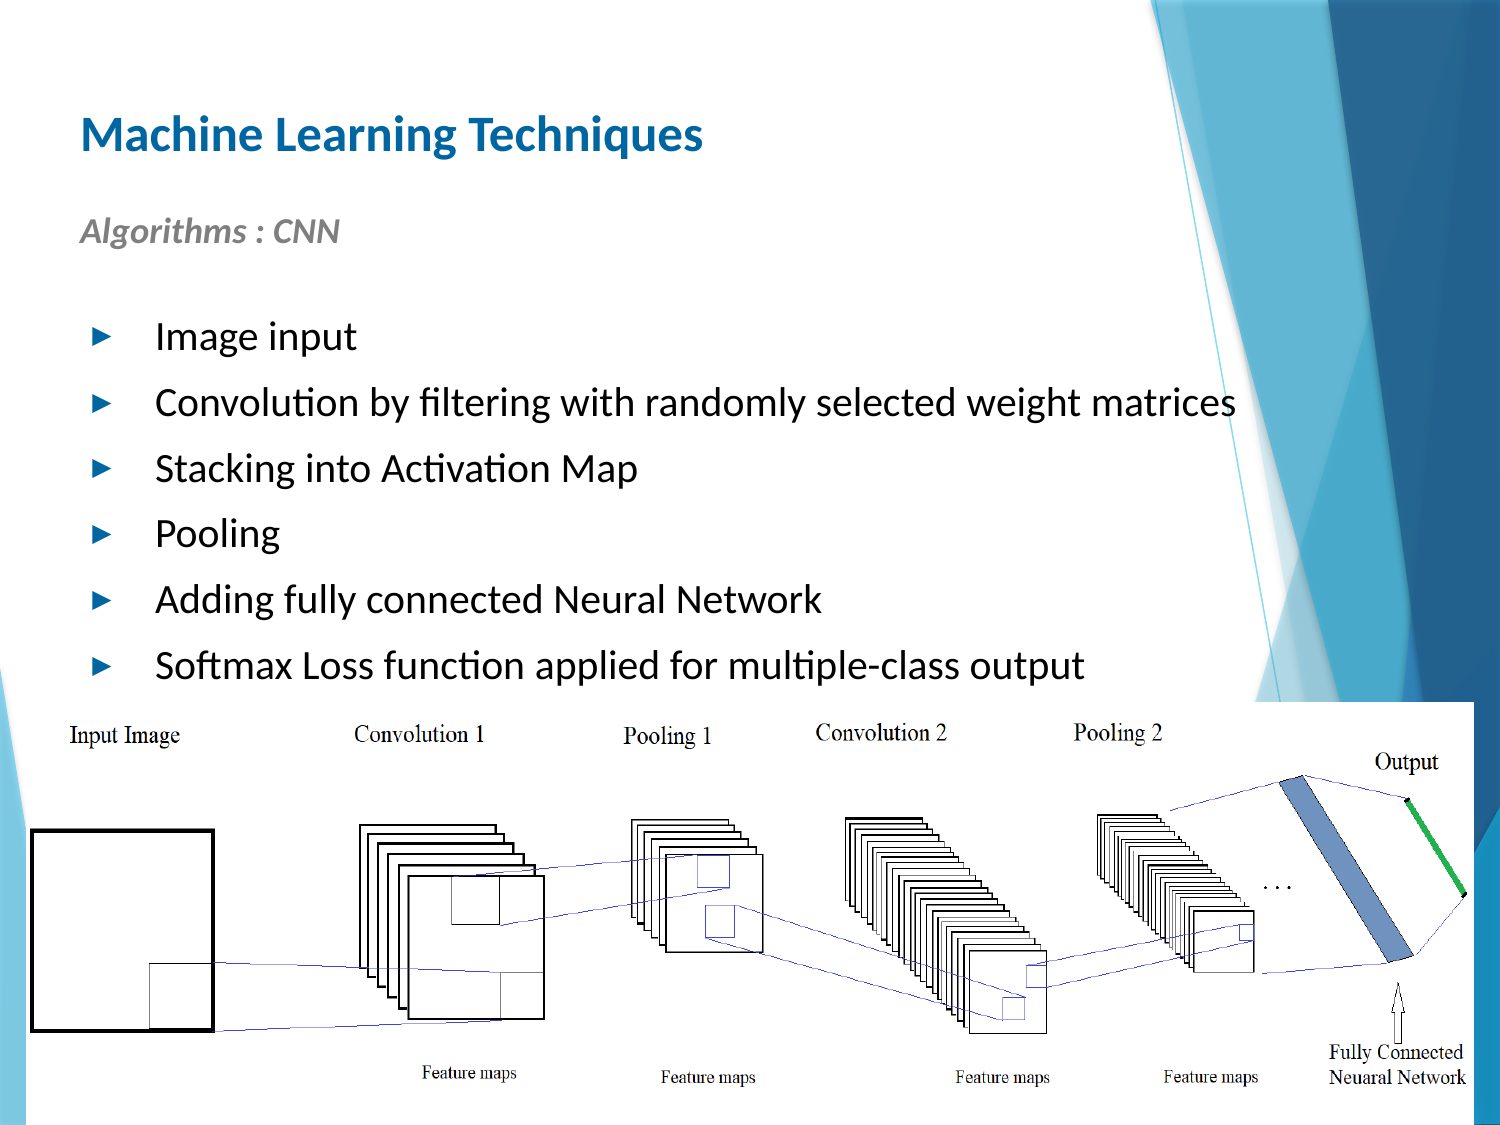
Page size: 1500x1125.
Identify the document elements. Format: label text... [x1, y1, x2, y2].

title Machine Learning Techniques [65, 92, 1447, 179]
subtitle Algorithms : CNN [65, 196, 1447, 266]
list Image input Convolution by filtering with randomly selected weight matrices Stacking into Activation Map Pooling Adding fully connected Neural Network Softmax Loss function applied for multiple-class output [65, 299, 1447, 701]
picture [25, 701, 1474, 1125]
